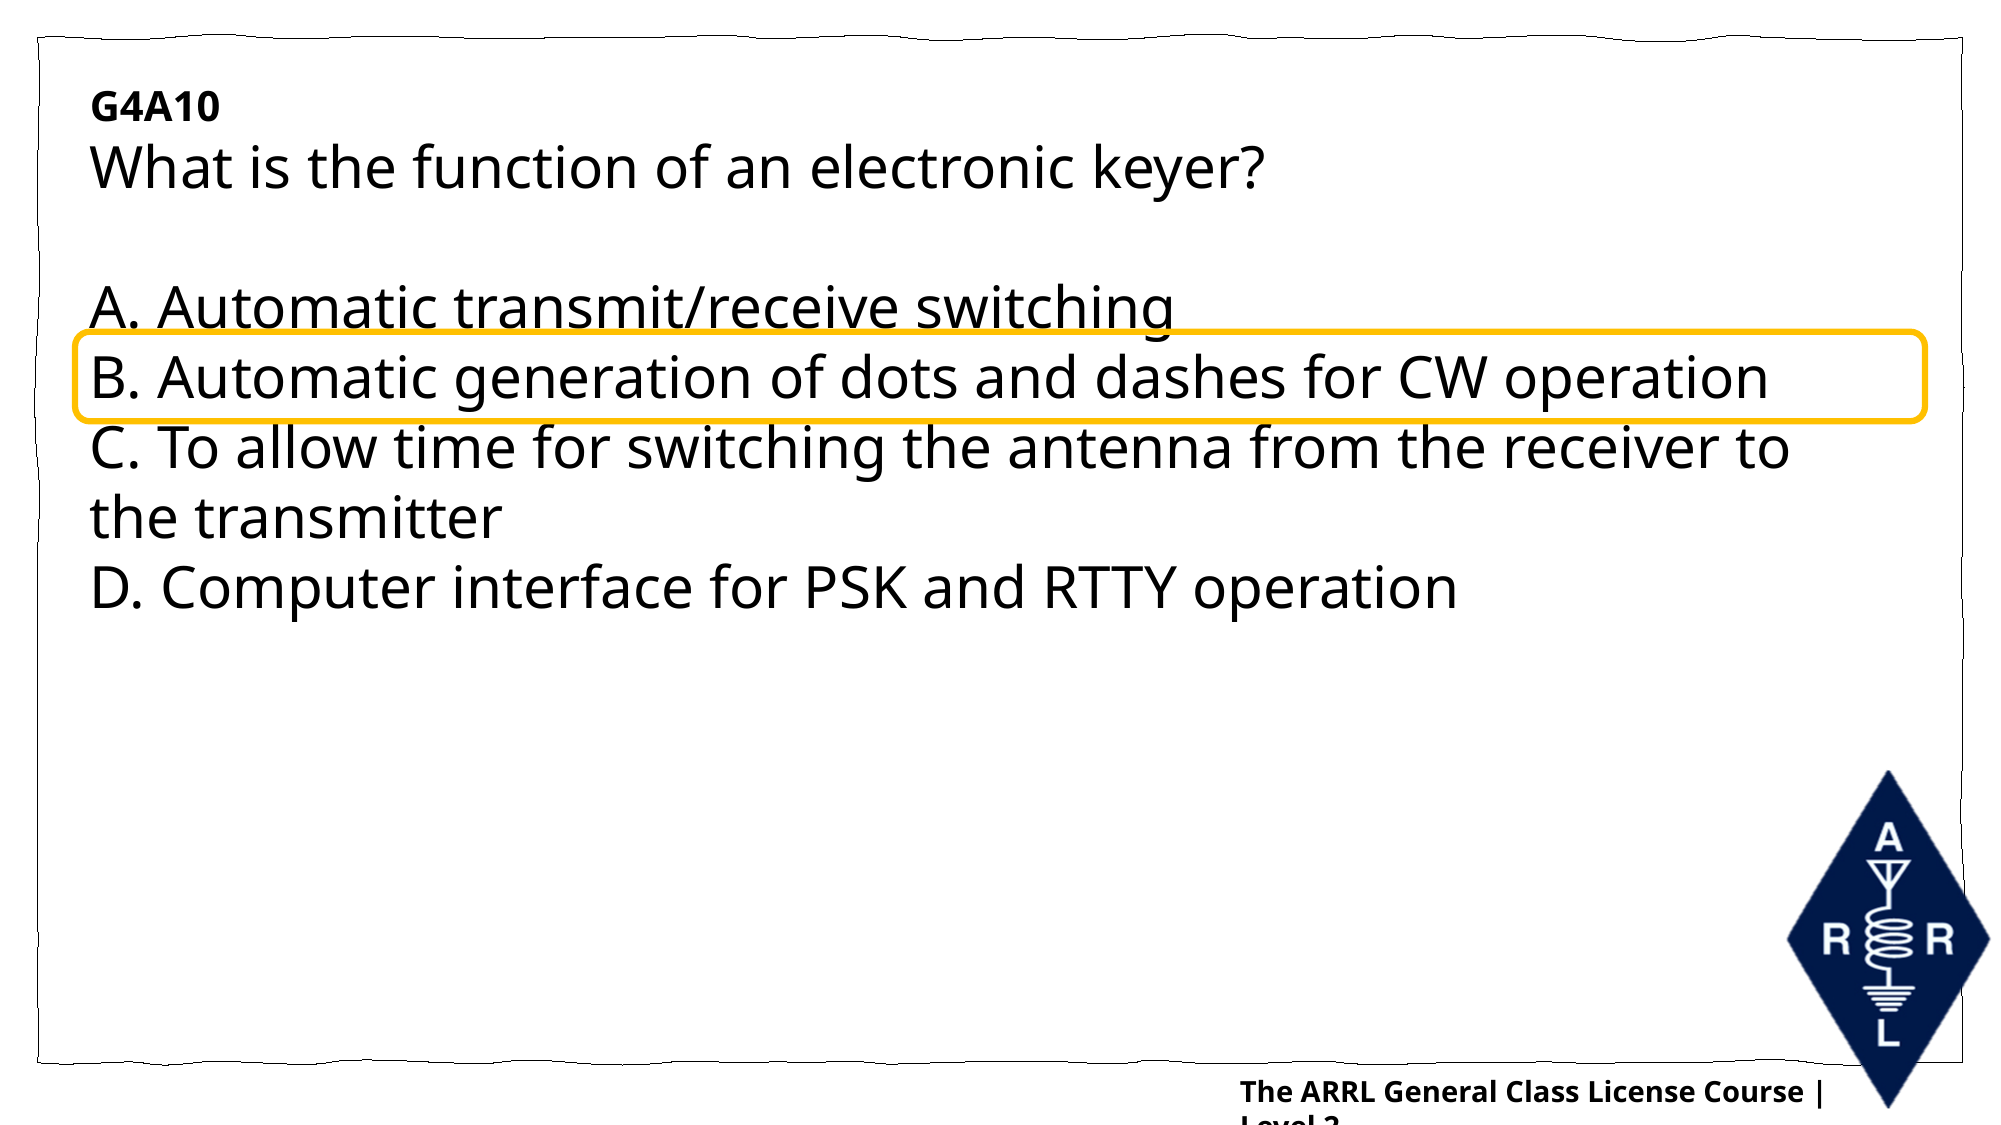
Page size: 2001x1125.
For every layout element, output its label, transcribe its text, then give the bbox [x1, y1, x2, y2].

picture [1773, 752, 1999, 1125]
text_box G4A10 What is the function of an electronic keyer? A. Automatic transmit/receive switching B. Automatic generation of dots and dashes for CW operation C. To allow time for switching the antenna from the receiver to the transmitter D. Computer interface for PSK and RTTY operation [75, 72, 1850, 338]
text_box [73, 330, 1927, 423]
text_box G4A10 What is the function of an electronic keyer? A. Automatic transmit/receive switching B. Automatic generation of dots and dashes for CW operation C. To allow time for switching the antenna from the receiver to the transmitter D. Computer interface for PSK and RTTY operation [75, 415, 1850, 628]
